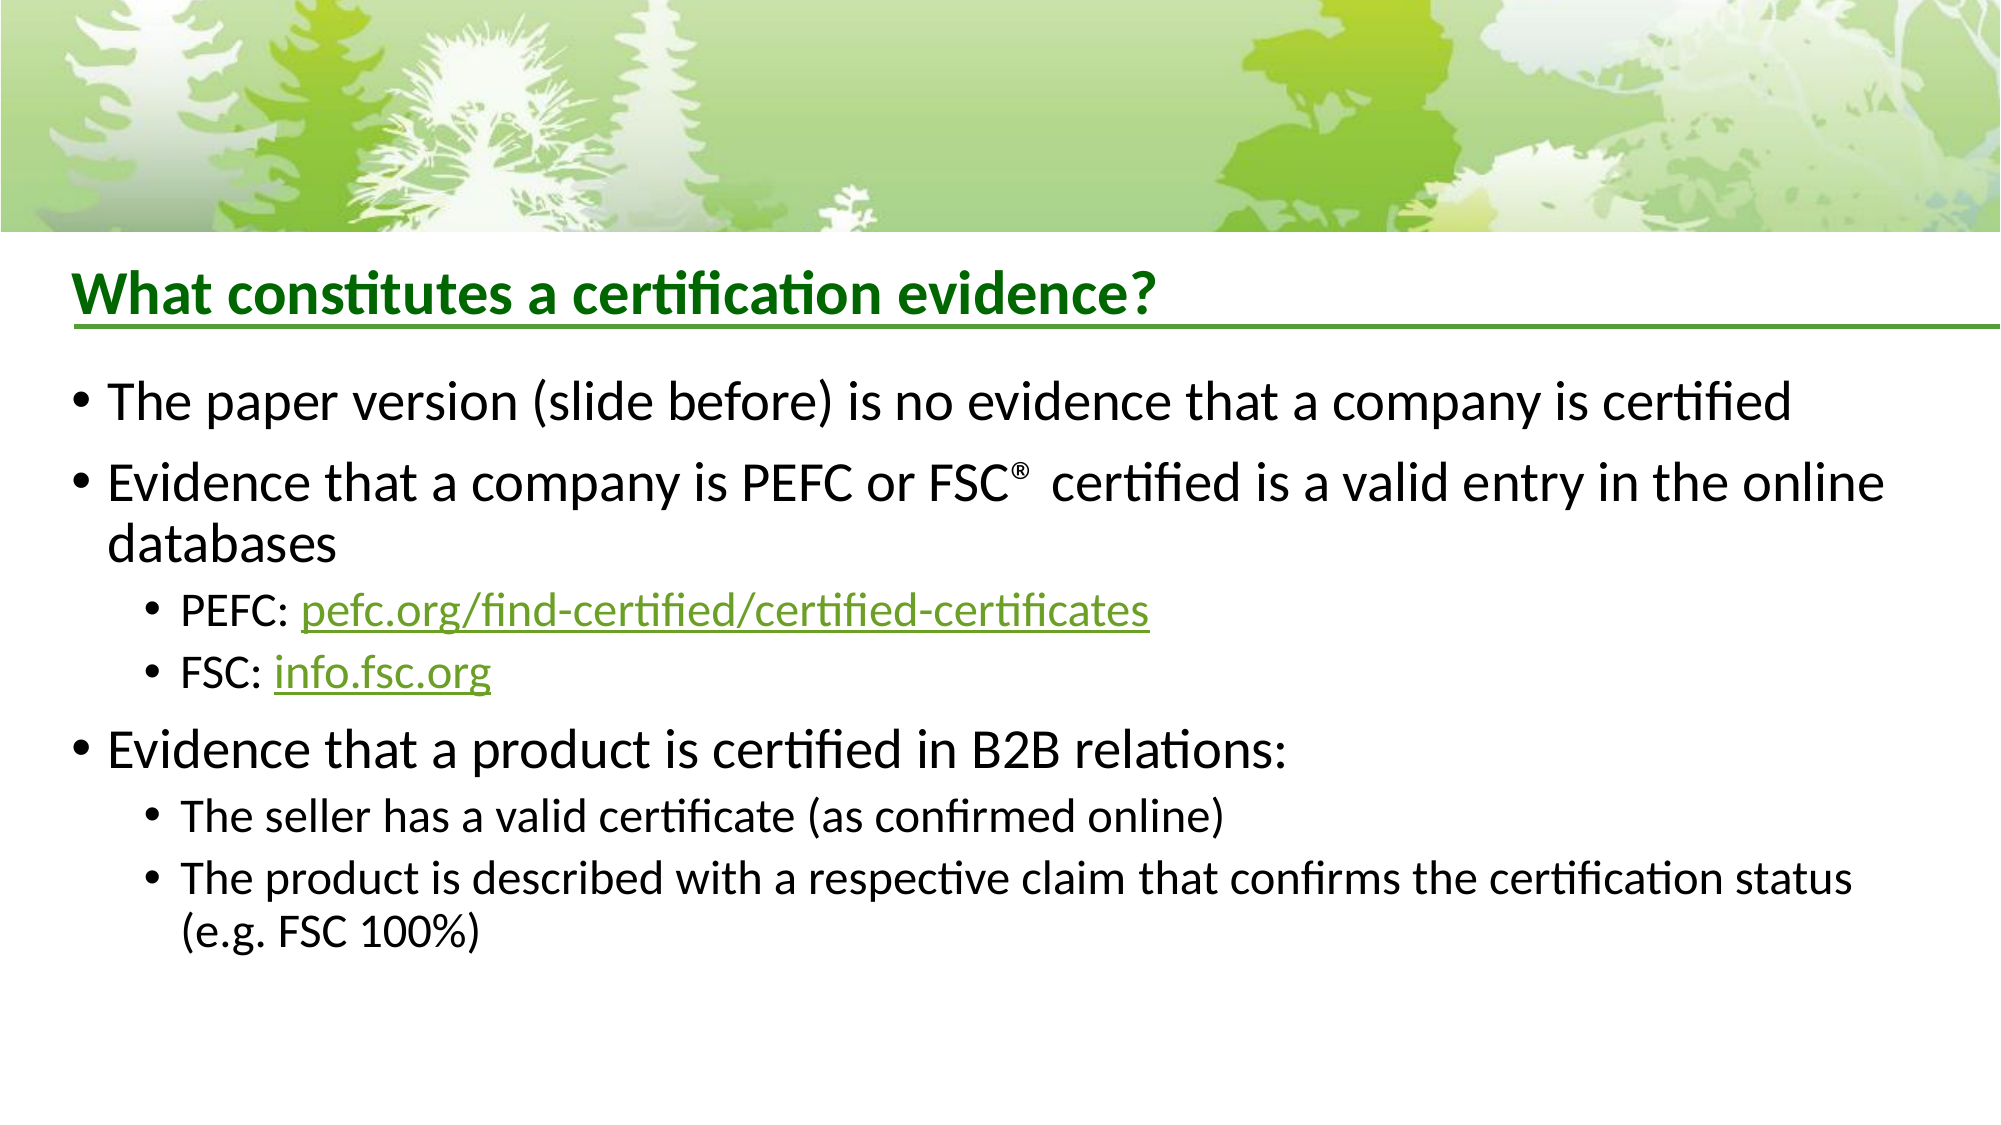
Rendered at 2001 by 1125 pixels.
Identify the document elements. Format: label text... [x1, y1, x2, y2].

title What constitutes a certification evidence? [56, 185, 1782, 364]
picture [0, 0, 2000, 232]
list The paper version (slide before) is no evidence that a company is certified Evidence that a company is PEFC or FSC® certified is a valid entry in the online databases PEFC: pefc.org/find-certified/certified-certificates FSC: info.fsc.org Evidence that a product is certified in B2B relations: The seller has a valid certificate (as confirmed online) The product is described with a respective claim that confirms the certification status (e.g. FSC 100%) [56, 364, 1944, 970]
